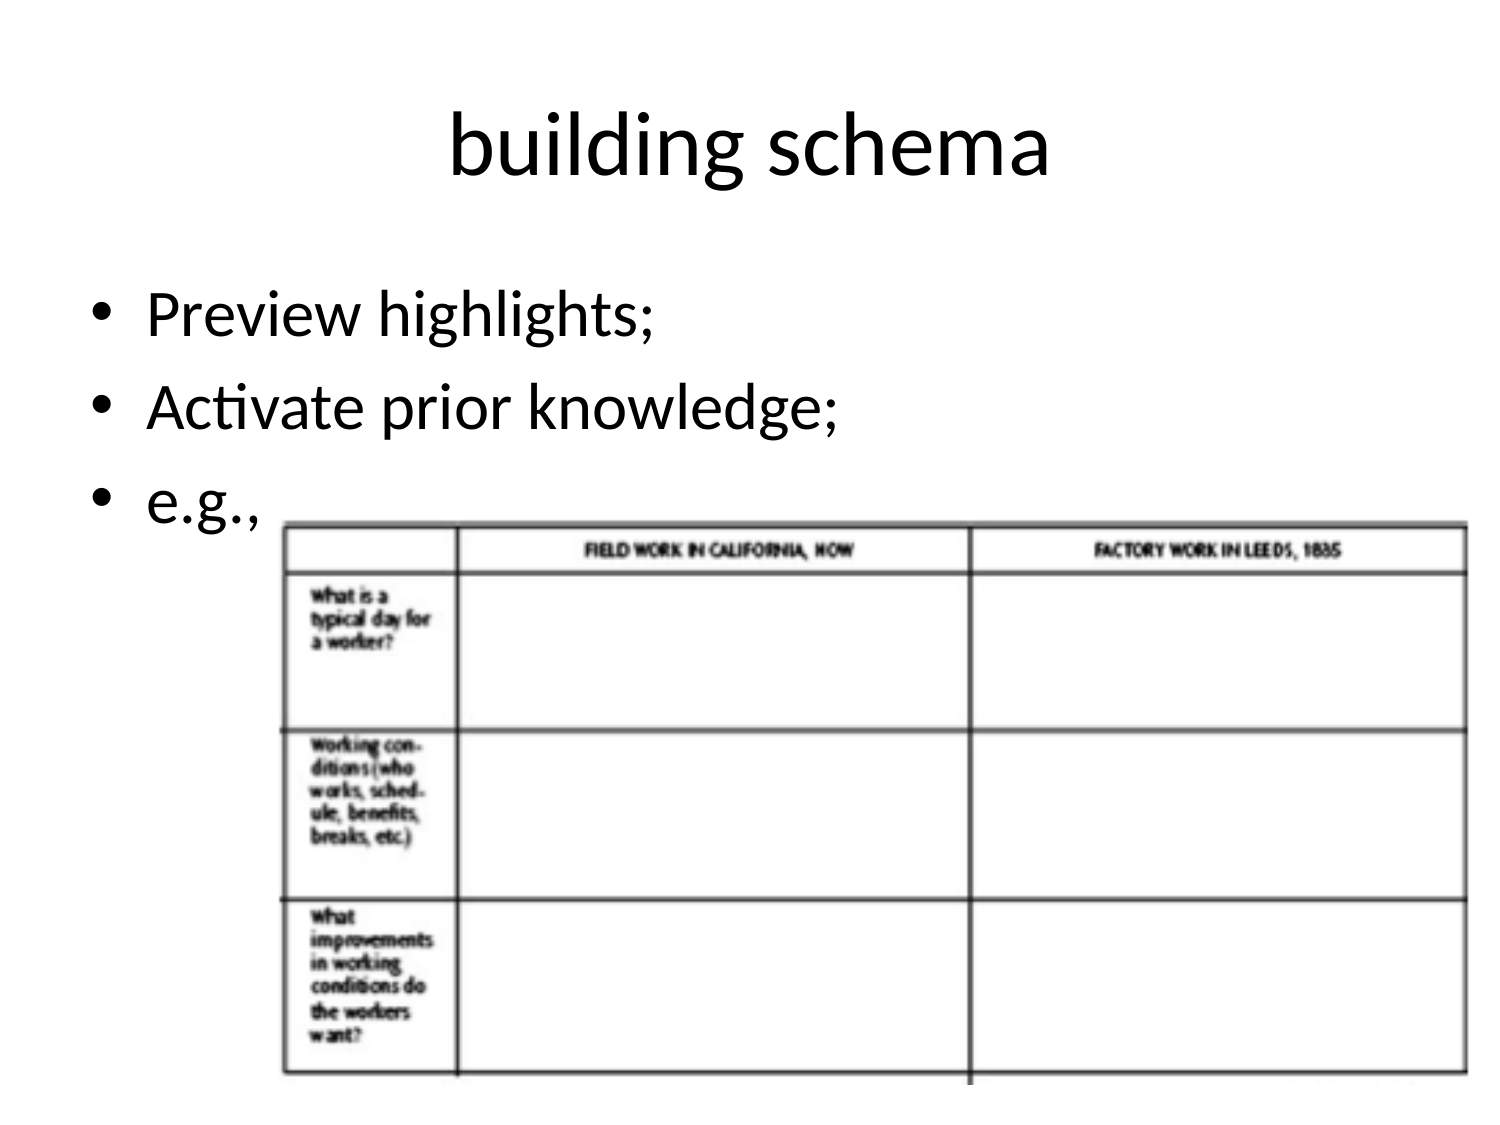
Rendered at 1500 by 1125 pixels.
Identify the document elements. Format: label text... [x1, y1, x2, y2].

list Preview highlights; Activate prior knowledge; e.g., [75, 262, 1425, 1005]
picture [261, 504, 1488, 1085]
title building schema [75, 45, 1425, 233]
